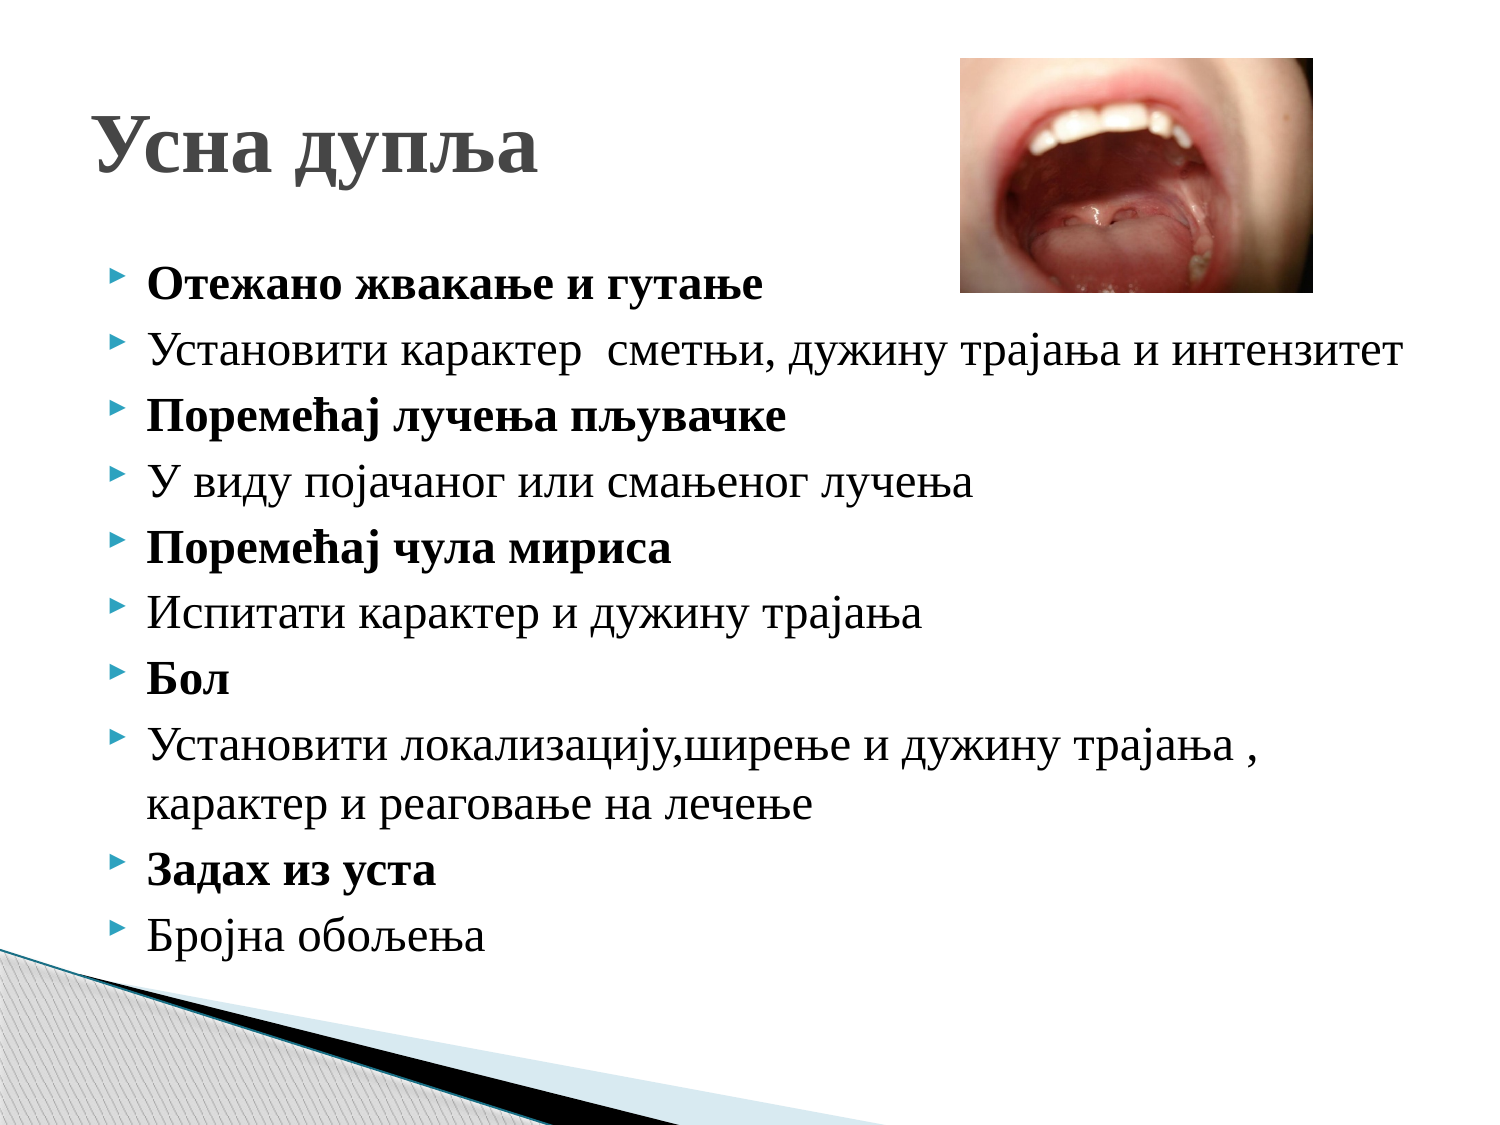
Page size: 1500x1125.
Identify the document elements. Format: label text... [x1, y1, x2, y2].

picture [960, 58, 1313, 294]
list Отежано жвакање и гутање Установити карактер сметњи, дужину трајања и интензитет Поремећај лучења пљувачке У виду појачаног или смањеног лучења Поремећај чула мириса Испитати карактер и дужину трајања Бол Установити локализацију,ширење и дужину трајања , карактер и реаговање на лечење Задах из уста Бројна обољења [74, 242, 1426, 986]
title Усна дупља [75, 45, 1425, 233]
